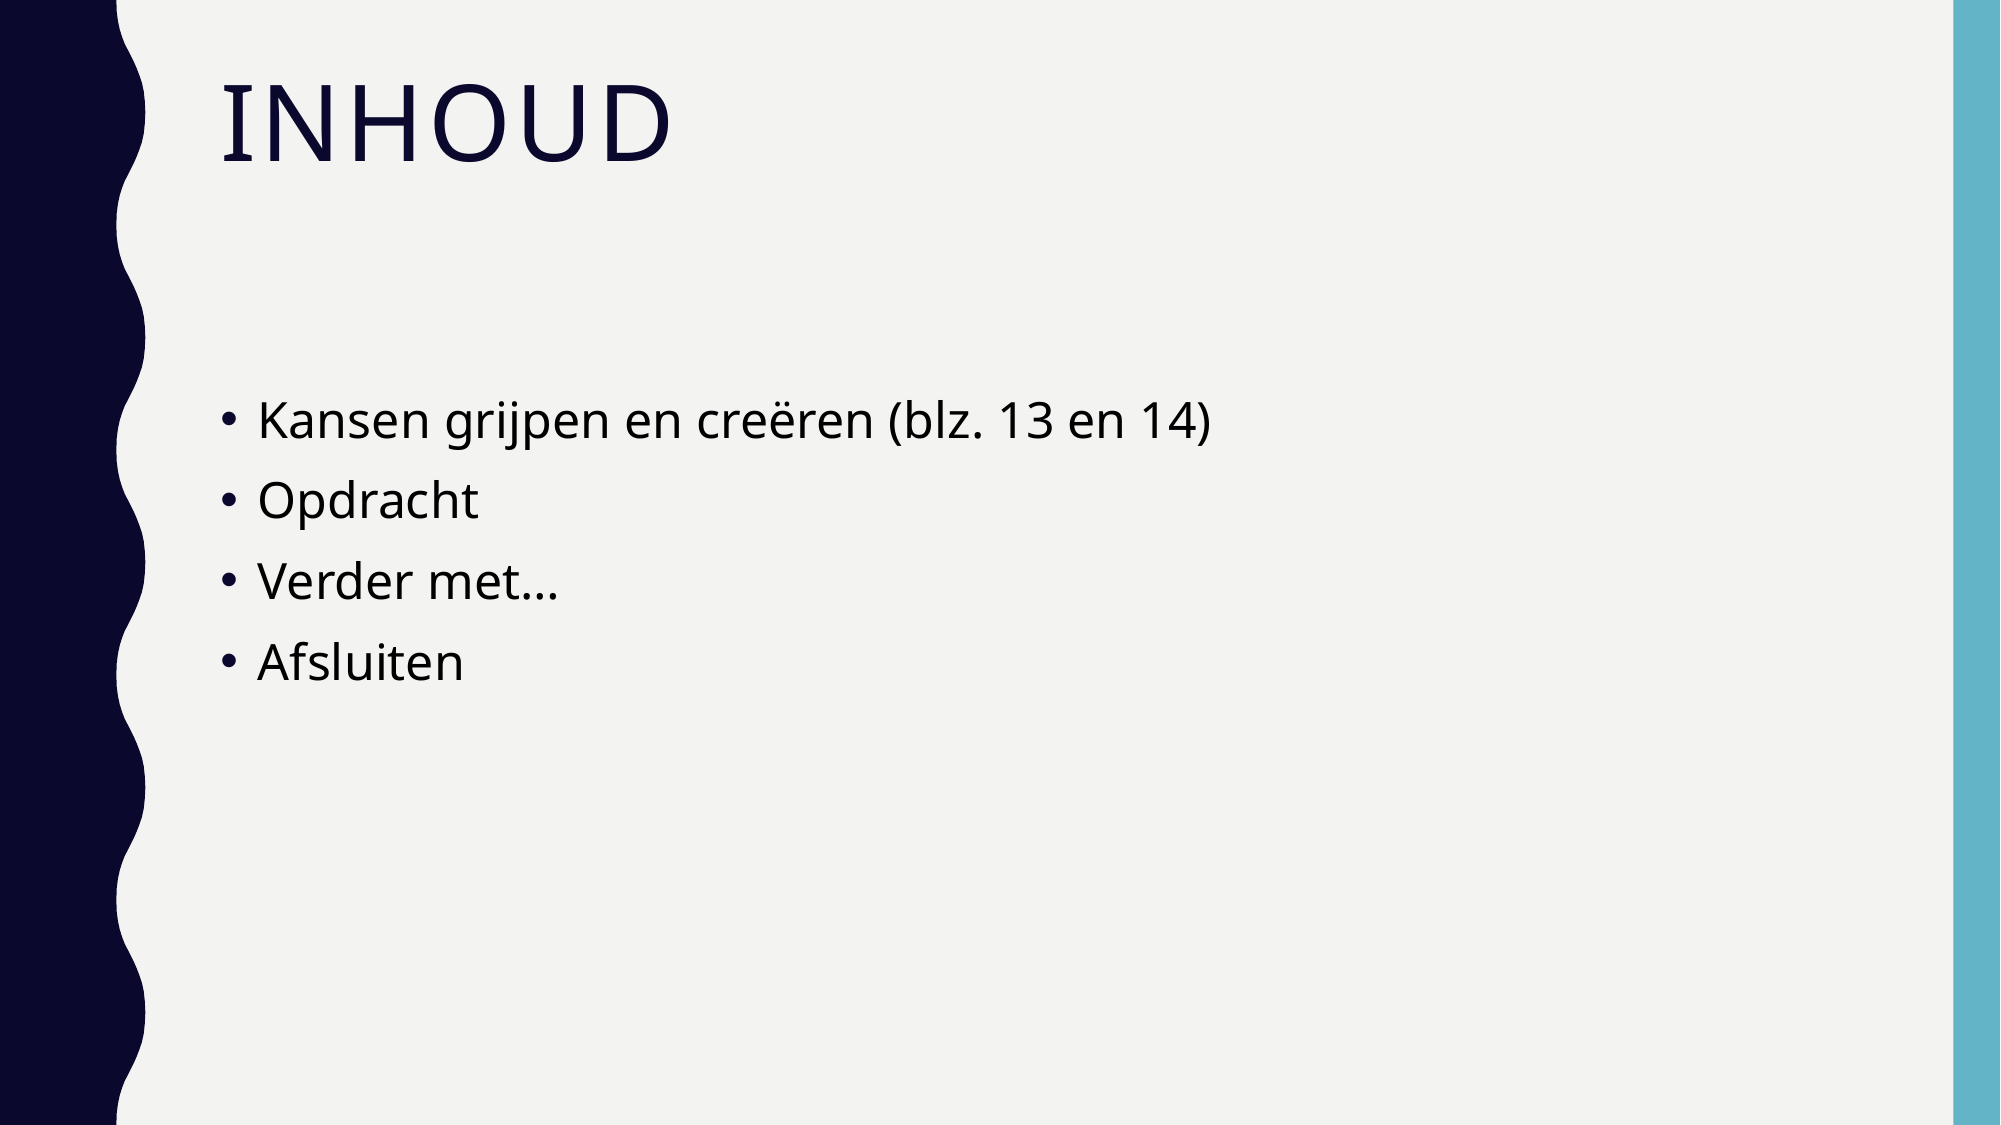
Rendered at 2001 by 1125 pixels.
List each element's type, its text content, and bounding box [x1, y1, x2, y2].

title inhoud [205, 62, 1875, 308]
list Kansen grijpen en creëren (blz. 13 en 14) Opdracht Verder met… Afsluiten [205, 375, 1875, 965]
